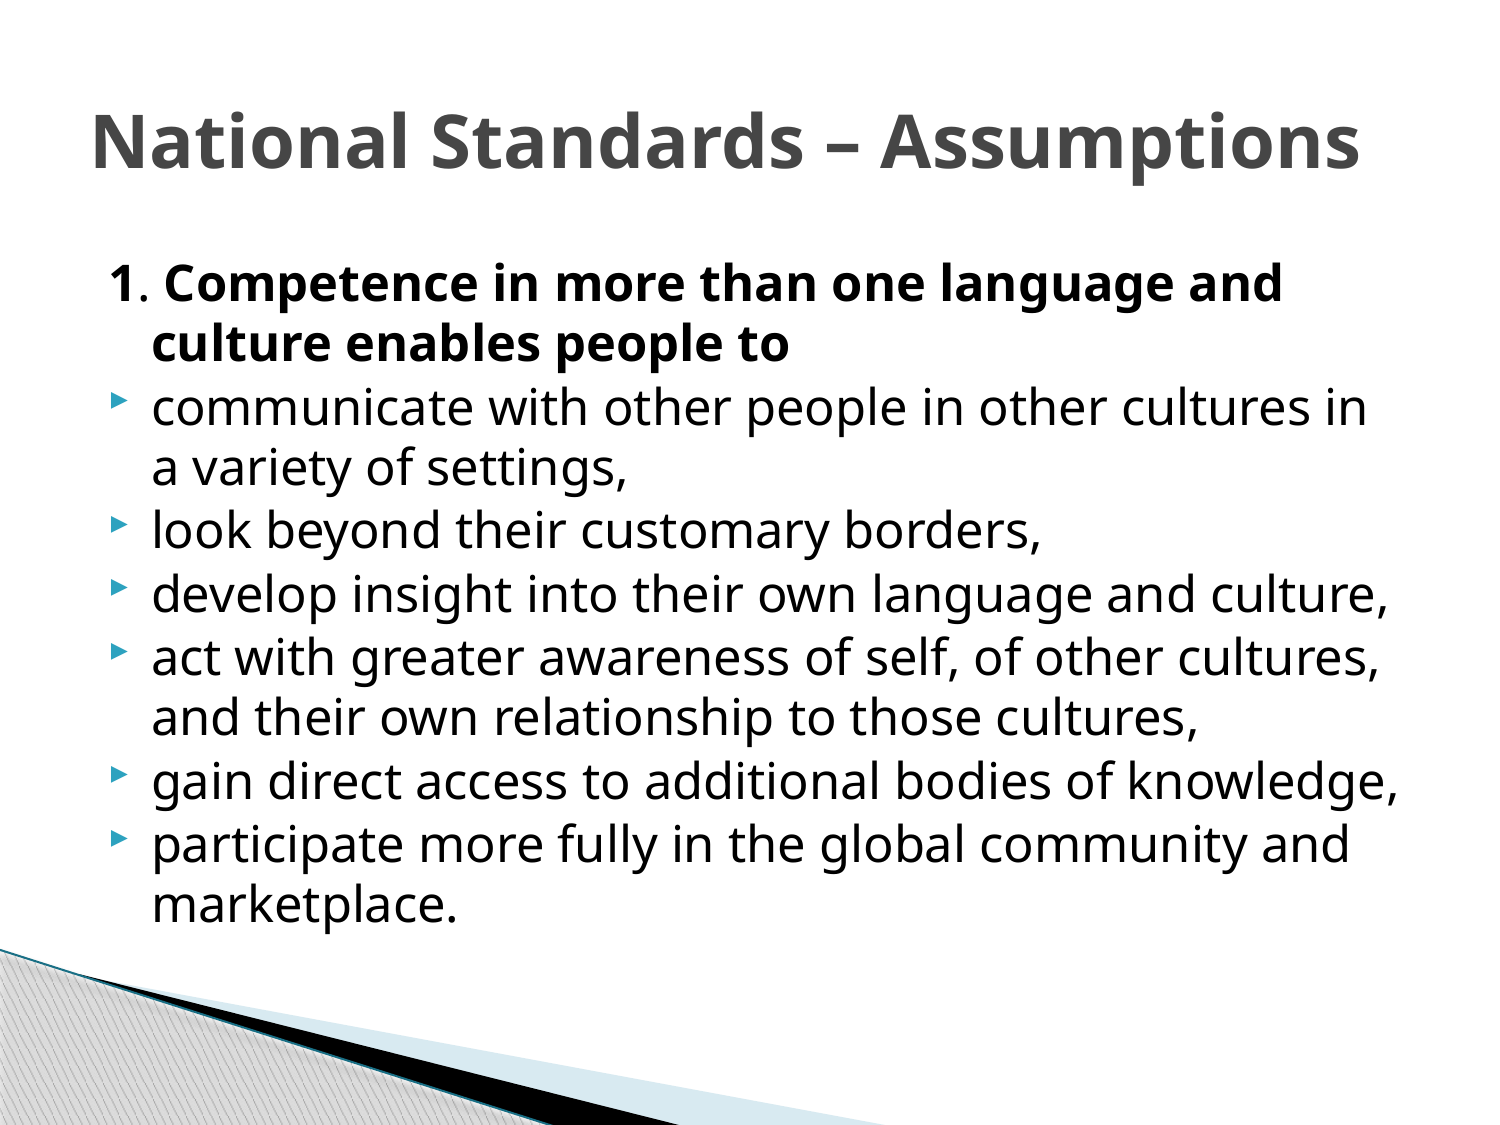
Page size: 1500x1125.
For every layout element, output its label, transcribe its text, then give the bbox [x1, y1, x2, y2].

list 1. Competence in more than one language and culture enables people to communicate with other people in other cultures in a variety of settings, look beyond their customary borders, develop insight into their own language and culture, act with greater awareness of self, of other cultures, and their own relationship to those cultures, gain direct access to additional bodies of knowledge, participate more fully in the global community and marketplace. [75, 243, 1425, 986]
title National Standards – Assumptions [75, 45, 1425, 233]
